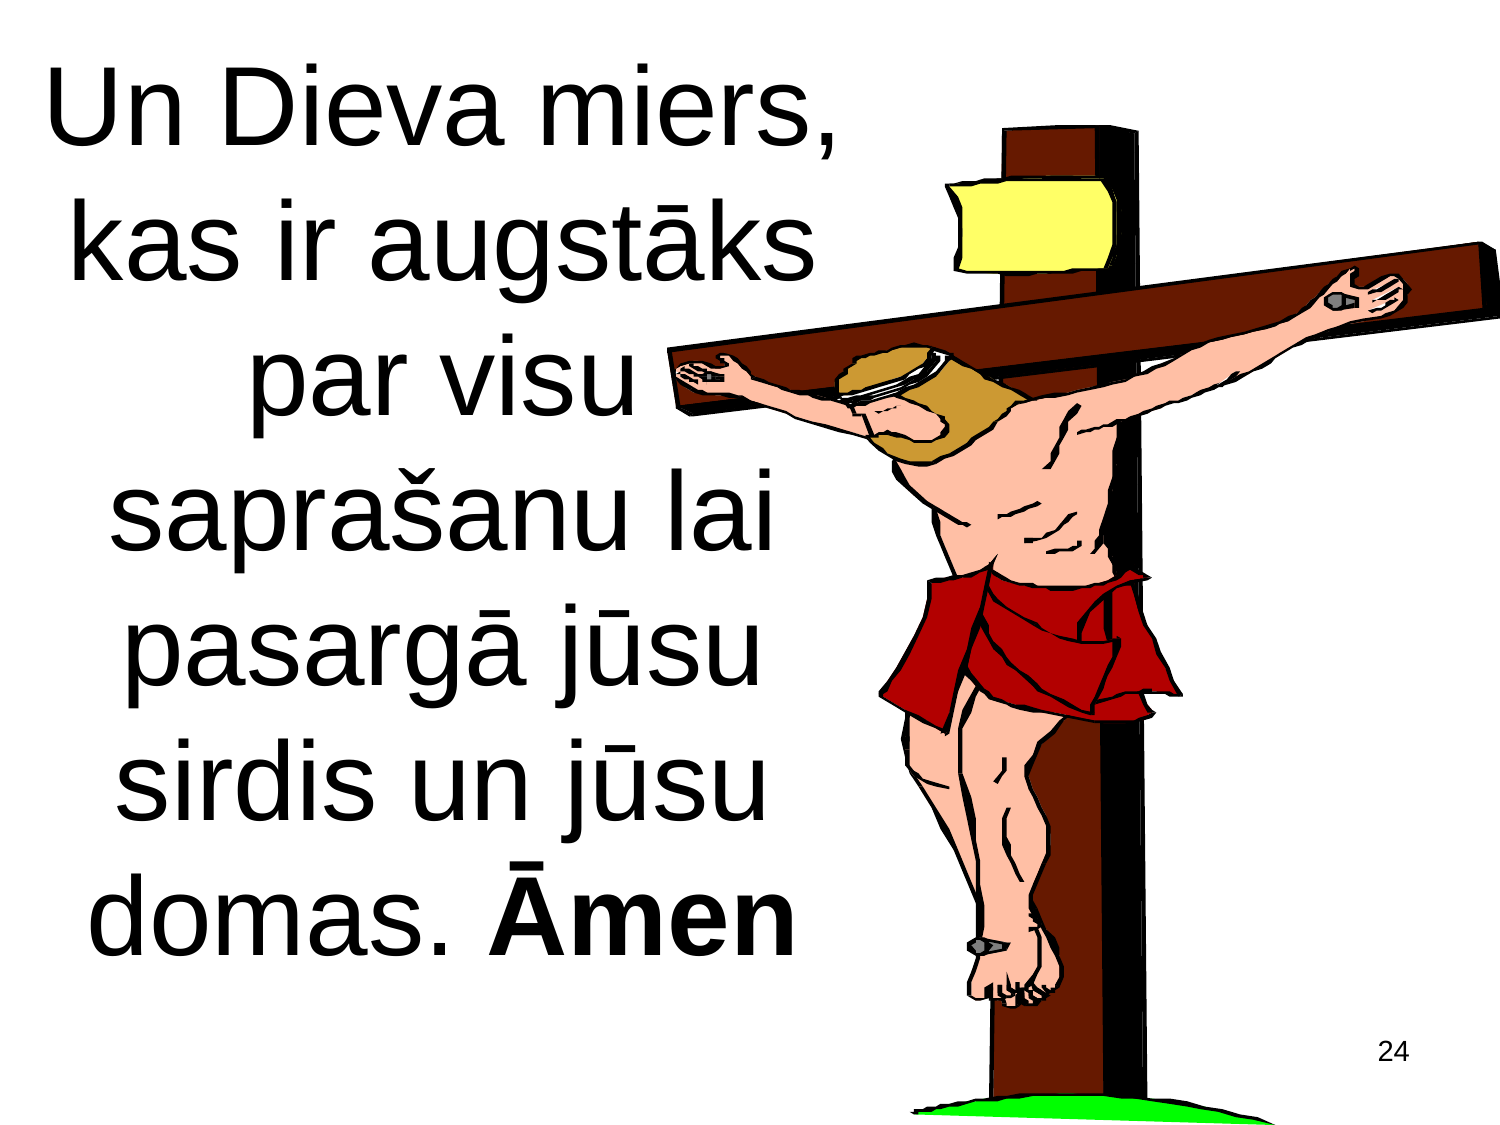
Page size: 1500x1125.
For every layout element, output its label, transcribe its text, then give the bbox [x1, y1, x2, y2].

title Un Dieva miers, kas ir augstāks par visu saprašanu lai pasargā jūsu sirdis un jūsu domas. Āmen [17, 479, 657, 668]
picture [662, 125, 1500, 1125]
